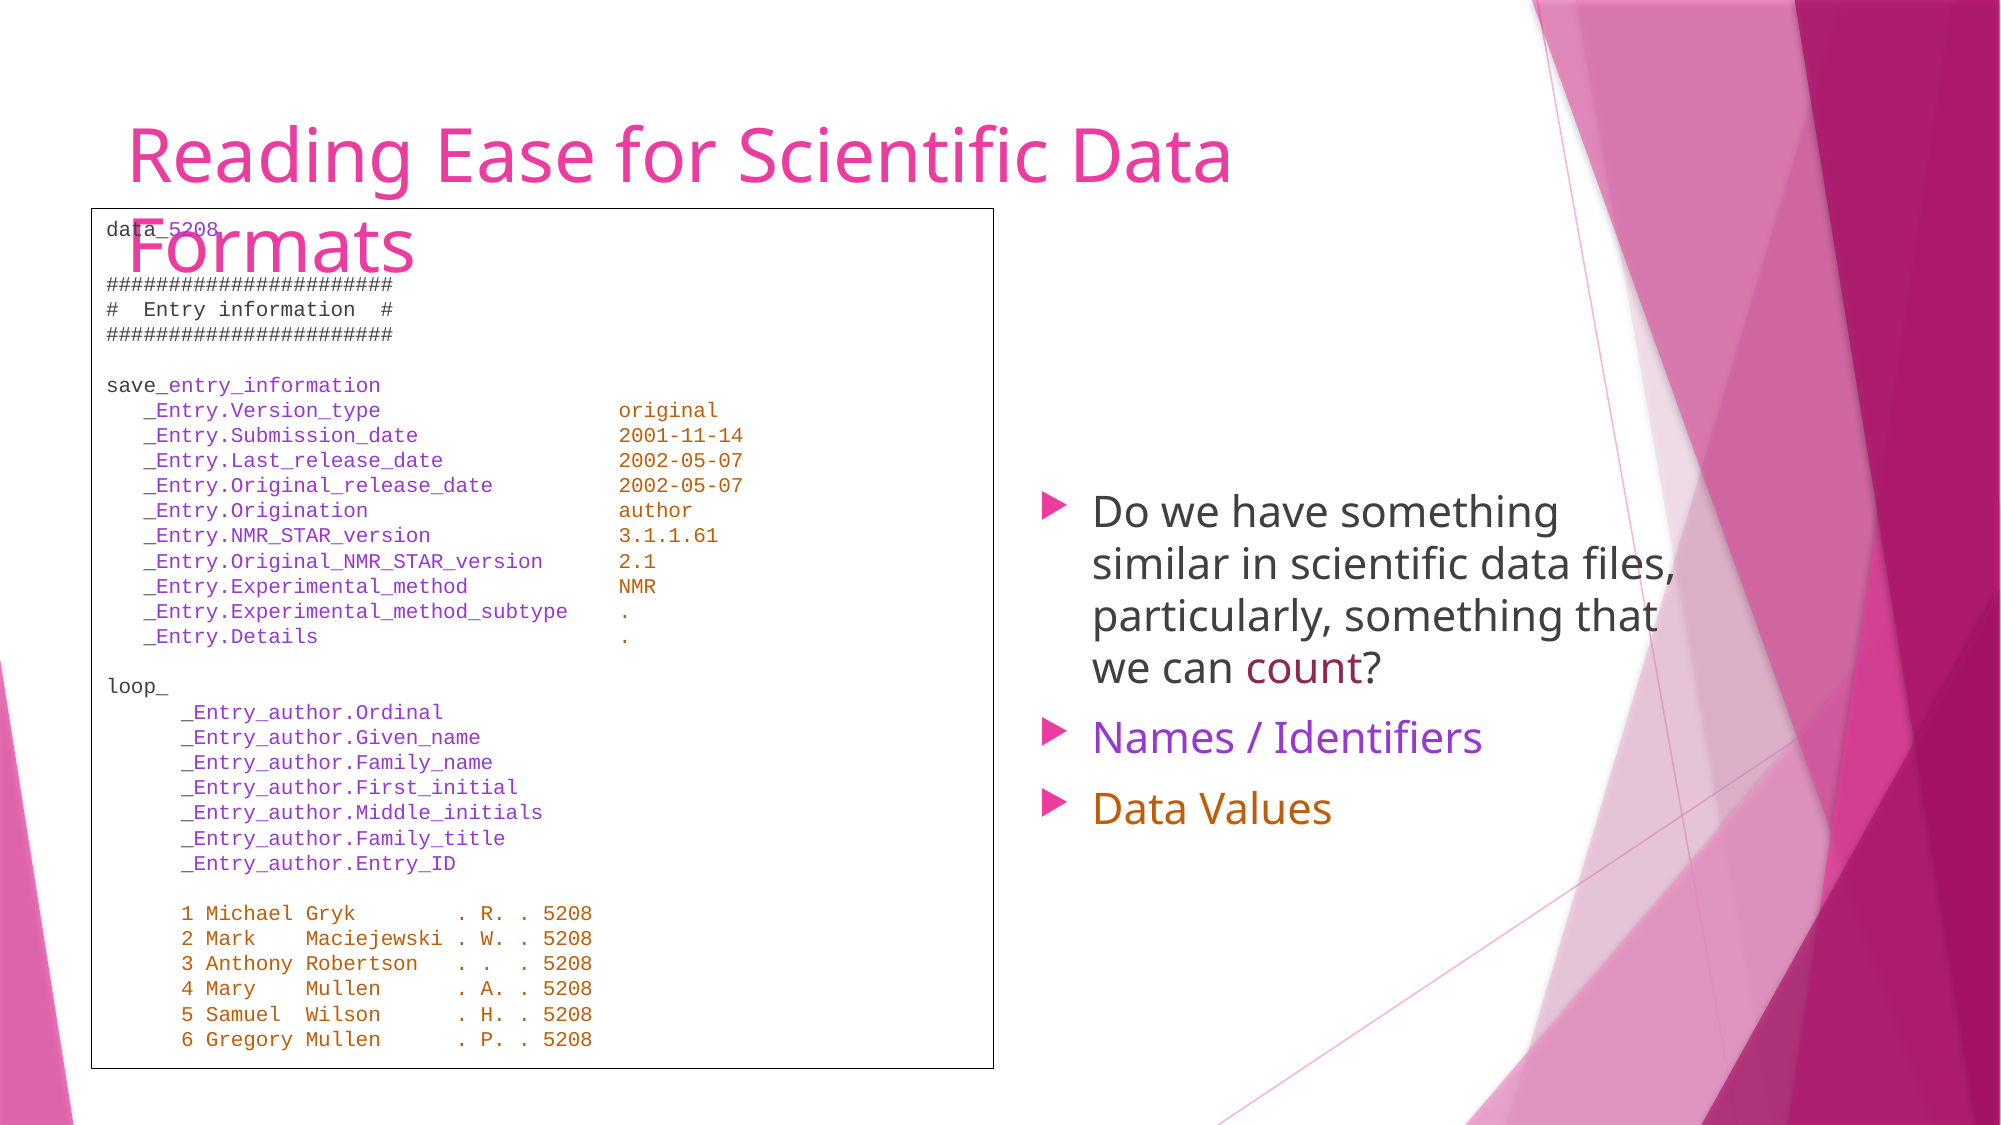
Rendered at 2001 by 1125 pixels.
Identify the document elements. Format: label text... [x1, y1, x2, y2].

list Do we have something similar in scientific data files, particularly, something that we can count? Names / Identifiers Data Values [1023, 476, 1696, 880]
title Reading Ease for Scientific Data Formats [111, 99, 1522, 317]
text_box data_5208 ####################### # Entry information # ####################### save_entry_information _Entry.Version_type original _Entry.Submission_date 2001-11-14 _Entry.Last_release_date 2002-05-07 _Entry.Original_release_date 2002-05-07 _Entry.Origination author _Entry.NMR_STAR_version 3.1.1.61 _Entry.Original_NMR_STAR_version 2.1 _Entry.Experimental_method NMR _Entry.Experimental_method_subtype . _Entry.Details . loop_ _Entry_author.Ordinal _Entry_author.Given_name _Entry_author.Family_name _Entry_author.First_initial _Entry_author.Middle_initials _Entry_author.Family_title _Entry_author.Entry_ID 1 Michael Gryk . R. . 5208 2 Mark Maciejewski . W. . 5208 3 Anthony Robertson . . . 5208 4 Mary Mullen . A. . 5208 5 Samuel Wilson . H. . 5208 6 Gregory Mullen . P. . 5208 [91, 208, 994, 1069]
